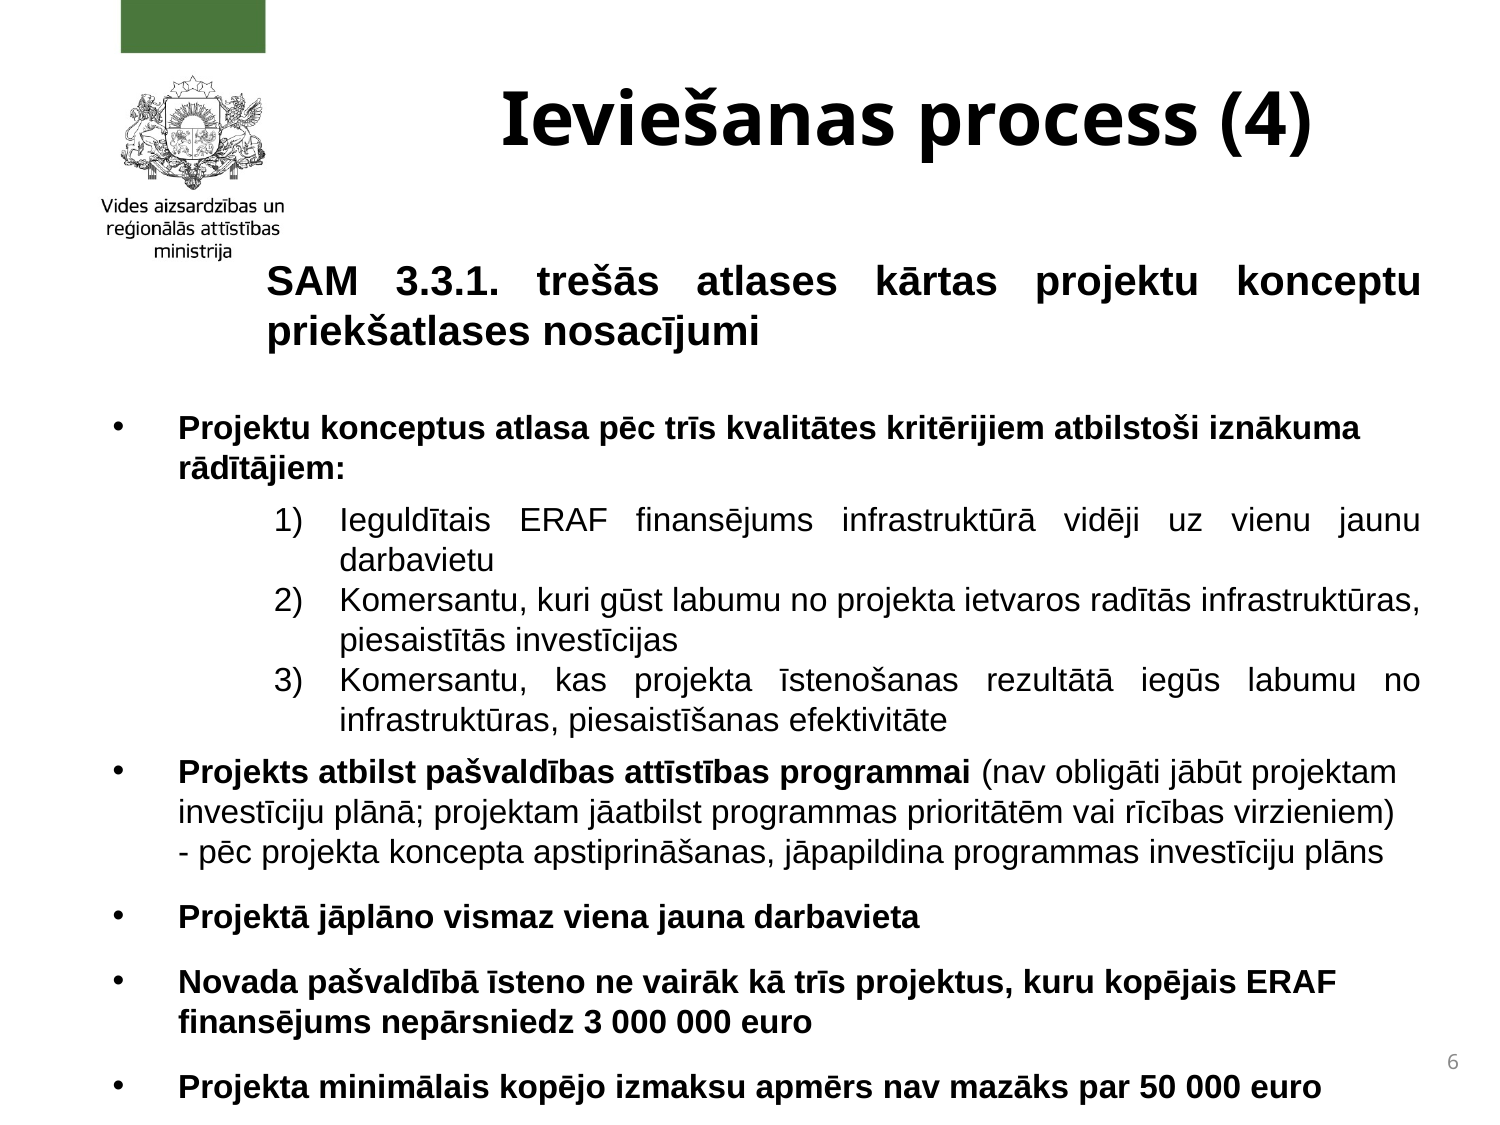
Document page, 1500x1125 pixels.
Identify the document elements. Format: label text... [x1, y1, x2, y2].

title Ieviešanas process (4) [407, 62, 1408, 186]
text_box SAM 3.3.1. trešās atlases kārtas projektu konceptu priekšatlases nosacījumi Projektu konceptus atlasa pēc trīs kvalitātes kritērijiem atbilstoši iznākuma rādītājiem: Ieguldītais ERAF finansējums infrastruktūrā vidēji uz vienu jaunu darbavietu Komersantu, kuri gūst labumu no projekta ietvaros radītās infrastruktūras, piesaistītās investīcijas Komersantu, kas projekta īstenošanas rezultātā iegūs labumu no infrastruktūras, piesaistīšanas efektivitāte Projekts atbilst pašvaldības attīstības programmai (nav obligāti jābūt projektam investīciju plānā; projektam jāatbilst programmas prioritātēm vai rīcības virzieniem) - pēc projekta koncepta apstiprināšanas, jāpapildina programmas investīciju plāns Projektā jāplāno vismaz viena jauna darbavieta Novada pašvaldībā īsteno ne vairāk kā trīs projektus, kuru kopējais ERAF finansējums nepārsniedz 3 000 000 euro Projekta minimālais kopējo izmaksu apmērs nav mazāks par 50 000 euro [0, 0, 1438, 1125]
slide_number 6 [1438, 1037, 1475, 1088]
